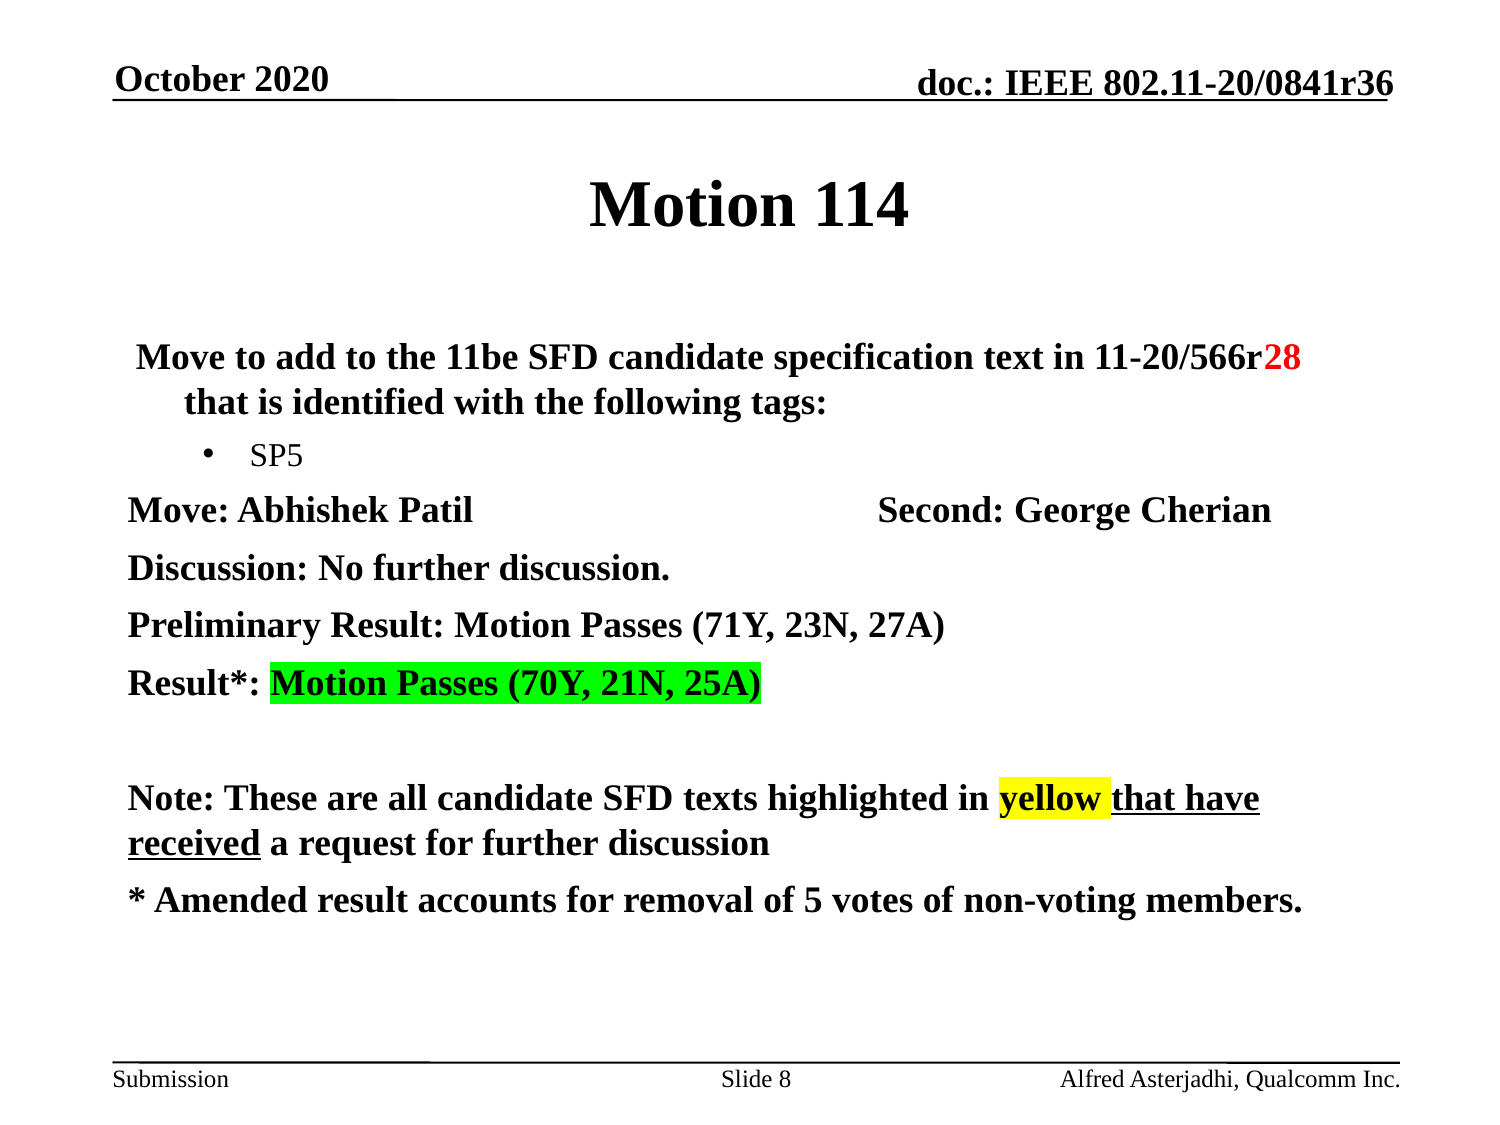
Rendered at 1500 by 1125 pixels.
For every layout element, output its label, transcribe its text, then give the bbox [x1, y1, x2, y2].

footer Alfred Asterjadhi, Qualcomm Inc. [878, 1061, 1402, 1093]
slide_number Slide 8 [712, 1061, 800, 1123]
title Motion 114 [112, 112, 1388, 288]
list Move to add to the 11be SFD candidate specification text in 11-20/566r28 that is identified with the following tags: SP5 Move: Abhishek Patil Second: George Cherian Discussion: No further discussion. Preliminary Result: Motion Passes (71Y, 23N, 27A) Result*: Motion Passes (70Y, 21N, 25A) Note: These are all candidate SFD texts highlighted in yellow that have received a request for further discussion * Amended result accounts for removal of 5 votes of non-voting members. [112, 324, 1388, 1000]
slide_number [114, 54, 423, 100]
